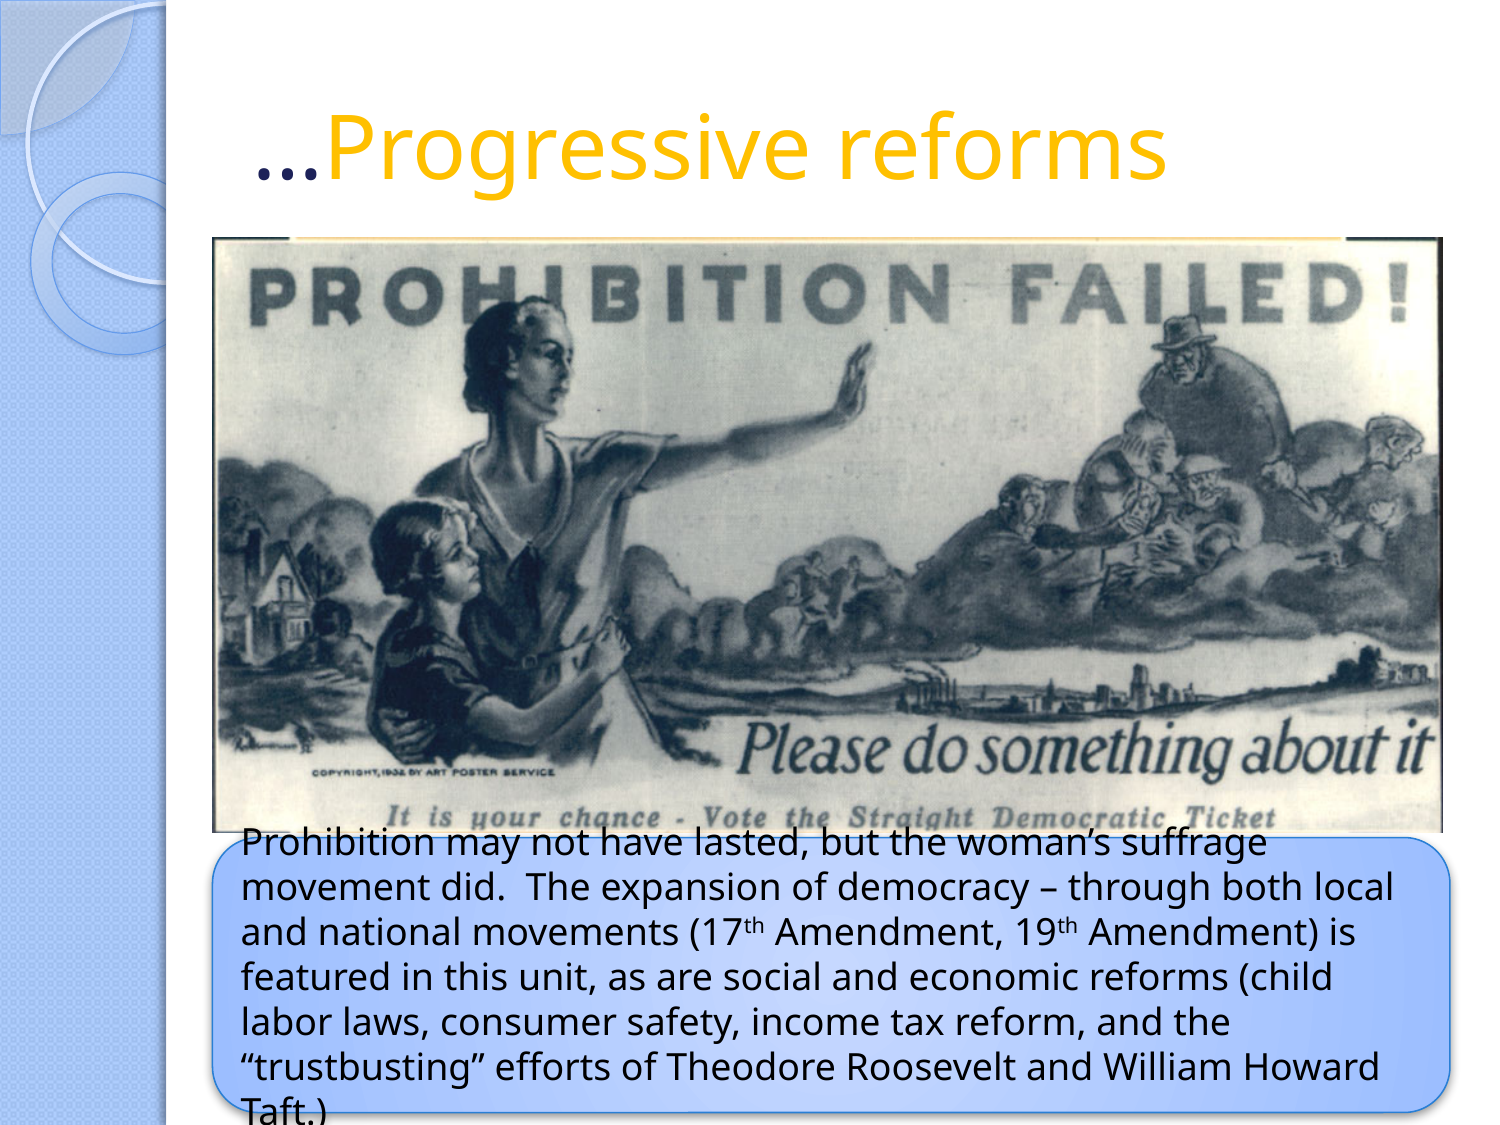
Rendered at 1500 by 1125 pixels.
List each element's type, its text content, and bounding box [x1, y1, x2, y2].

text_box Prohibition may not have lasted, but the woman’s suffrage movement did. The expansion of democracy – through both local and national movements (17th Amendment, 19th Amendment) is featured in this unit, as are social and economic reforms (child labor laws, consumer safety, income tax reform, and the “trustbusting” efforts of Theodore Roosevelt and William Howard Taft.) [211, 845, 1451, 1114]
title …Progressive reforms [237, 50, 1468, 238]
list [212, 237, 1443, 833]
